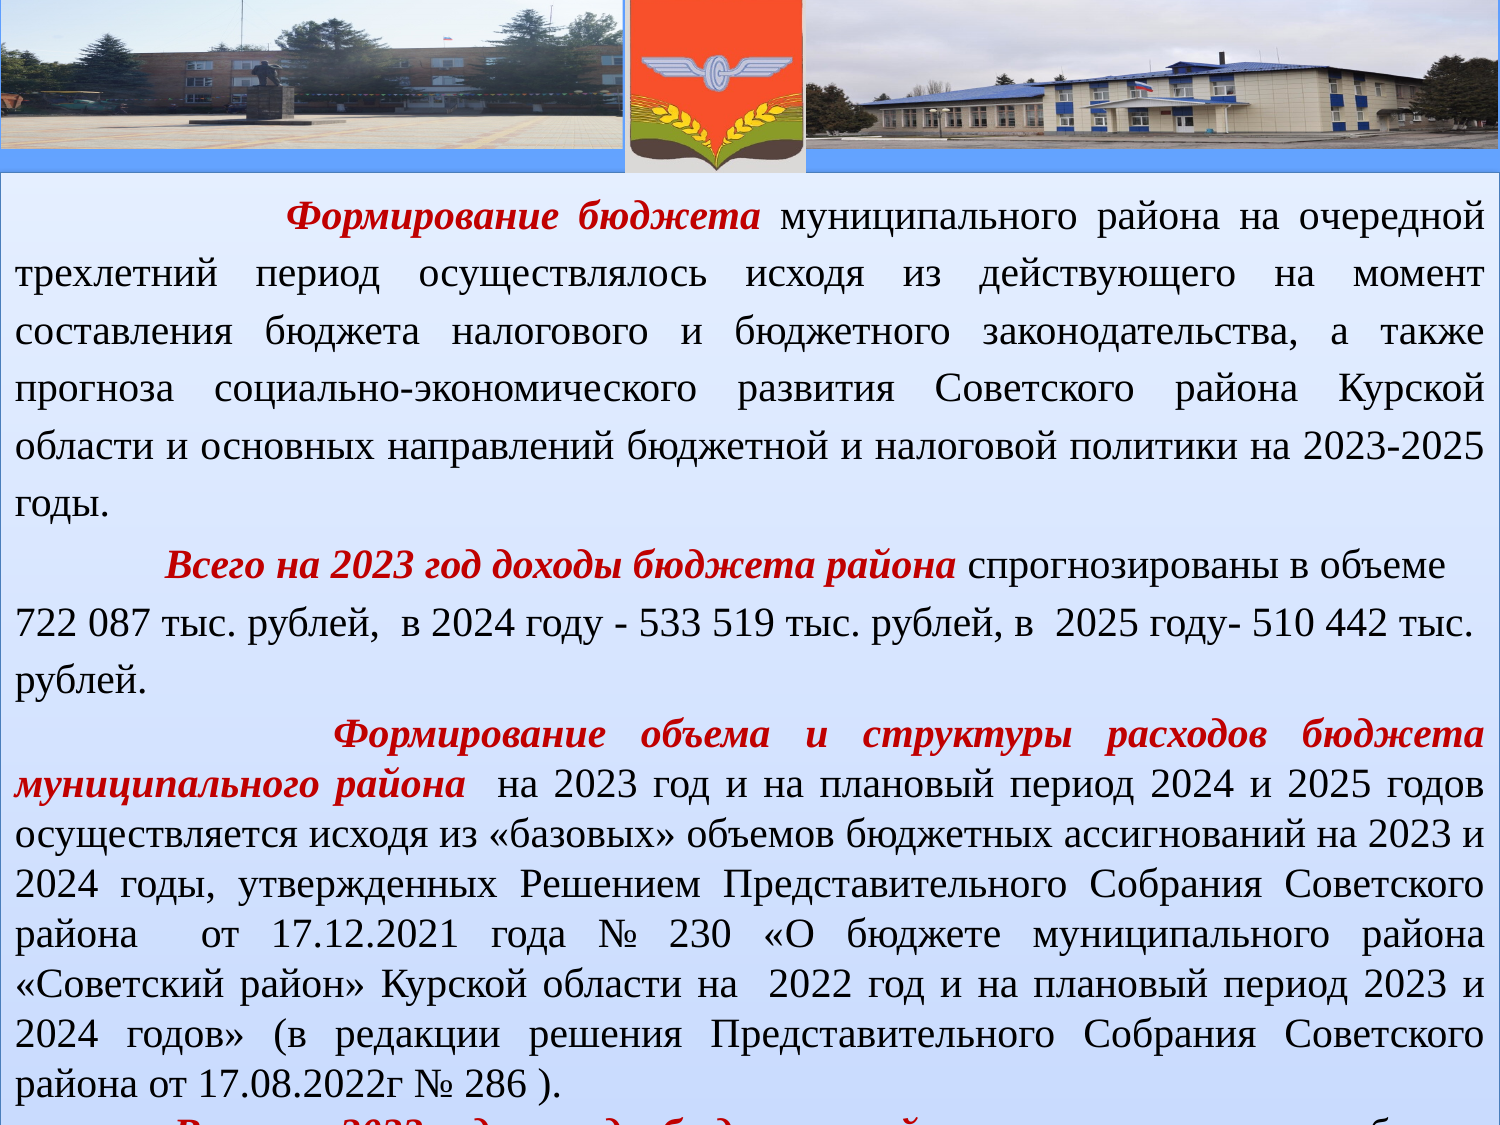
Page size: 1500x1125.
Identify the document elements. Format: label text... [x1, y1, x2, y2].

text_box Формирование бюджета муниципального района на очередной трехлетний период осуществлялось исходя из действующего на момент составления бюджета налогового и бюджетного законодательства, а также прогноза социально-экономического развития Советского района Курской области и основных направлений бюджетной и налоговой политики на 2023-2025 годы. Всего на 2023 год доходы бюджета района спрогнозированы в объеме 722 087 тыс. рублей, в 2024 году - 533 519 тыс. рублей, в 2025 году- 510 442 тыс. рублей. Формирование объема и структуры расходов бюджета муниципального района на 2023 год и на плановый период 2024 и 2025 годов осуществляется исходя из «базовых» объемов бюджетных ассигнований на 2023 и 2024 годы, утвержденных Решением Представительного Собрания Советского района от 17.12.2021 года № 230 «О бюджете муниципального района «Советский район» Курской области на 2022 год и на плановый период 2023 и 2024 годов» (в редакции решения Представительного Собрания Советского района от 17.08.2022г № 286 ). Всего на 2023 год расходы бюджета района спрогнозированы в объеме 722 087 тыс. рублей, на 2024 год - 533 519 тыс. рублей, на 2025 год - 510 442 тыс. рублей. Главная задача при формировании бюджета муниципального района состояла в том, чтобы выполнить все социальные обязательства. [0, 172, 1500, 1125]
picture [625, 0, 1498, 173]
picture [0, 0, 623, 150]
